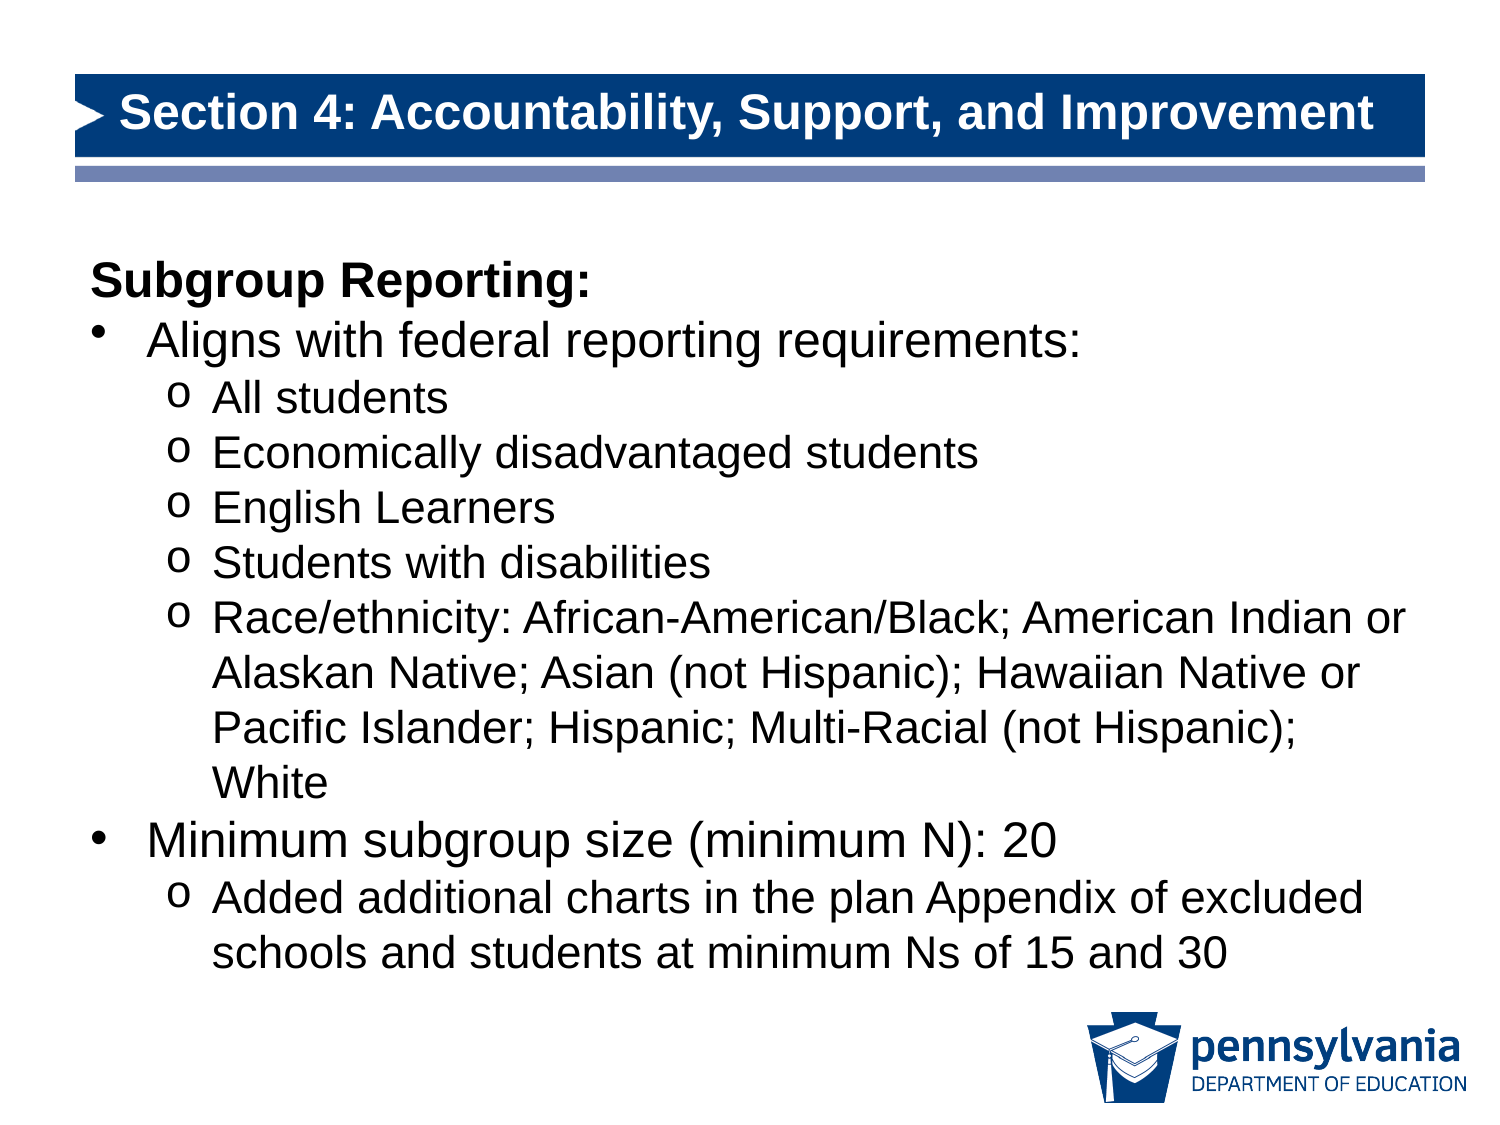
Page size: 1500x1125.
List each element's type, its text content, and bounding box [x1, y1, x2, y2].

picture [1087, 1012, 1466, 1103]
list Subgroup Reporting: Aligns with federal reporting requirements: All students Economically disadvantaged students English Learners Students with disabilities Race/ethnicity: African-American/Black; American Indian or Alaskan Native; Asian (not Hispanic); Hawaiian Native or Pacific Islander; Hispanic; Multi-Racial (not Hispanic); White Minimum subgroup size (minimum N): 20 Added additional charts in the plan Appendix of excluded schools and students at minimum Ns of 15 and 30 [75, 240, 1425, 1108]
picture [74, 74, 1426, 182]
